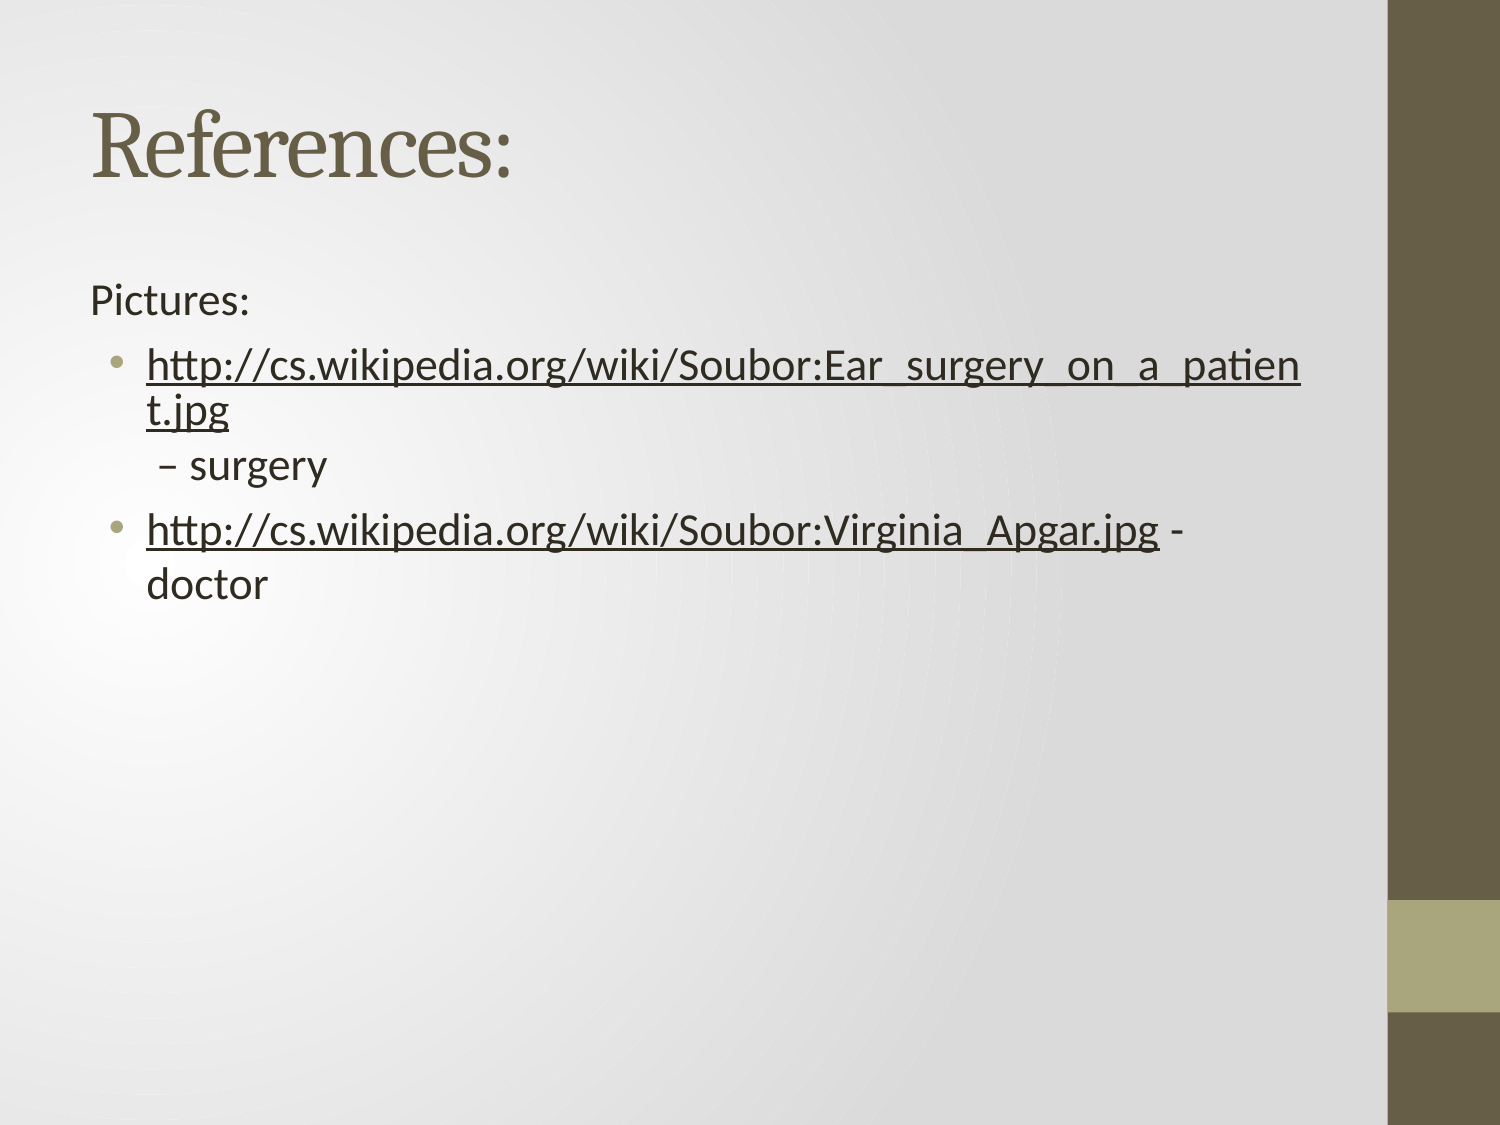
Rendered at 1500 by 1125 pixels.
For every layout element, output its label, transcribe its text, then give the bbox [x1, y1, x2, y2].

list Pictures: http://cs.wikipedia.org/wiki/Soubor:Ear_surgery_on_a_patient.jpg – surgery http://cs.wikipedia.org/wiki/Soubor:Virginia_Apgar.jpg - doctor [75, 262, 1325, 1050]
title References: [75, 45, 1325, 233]
